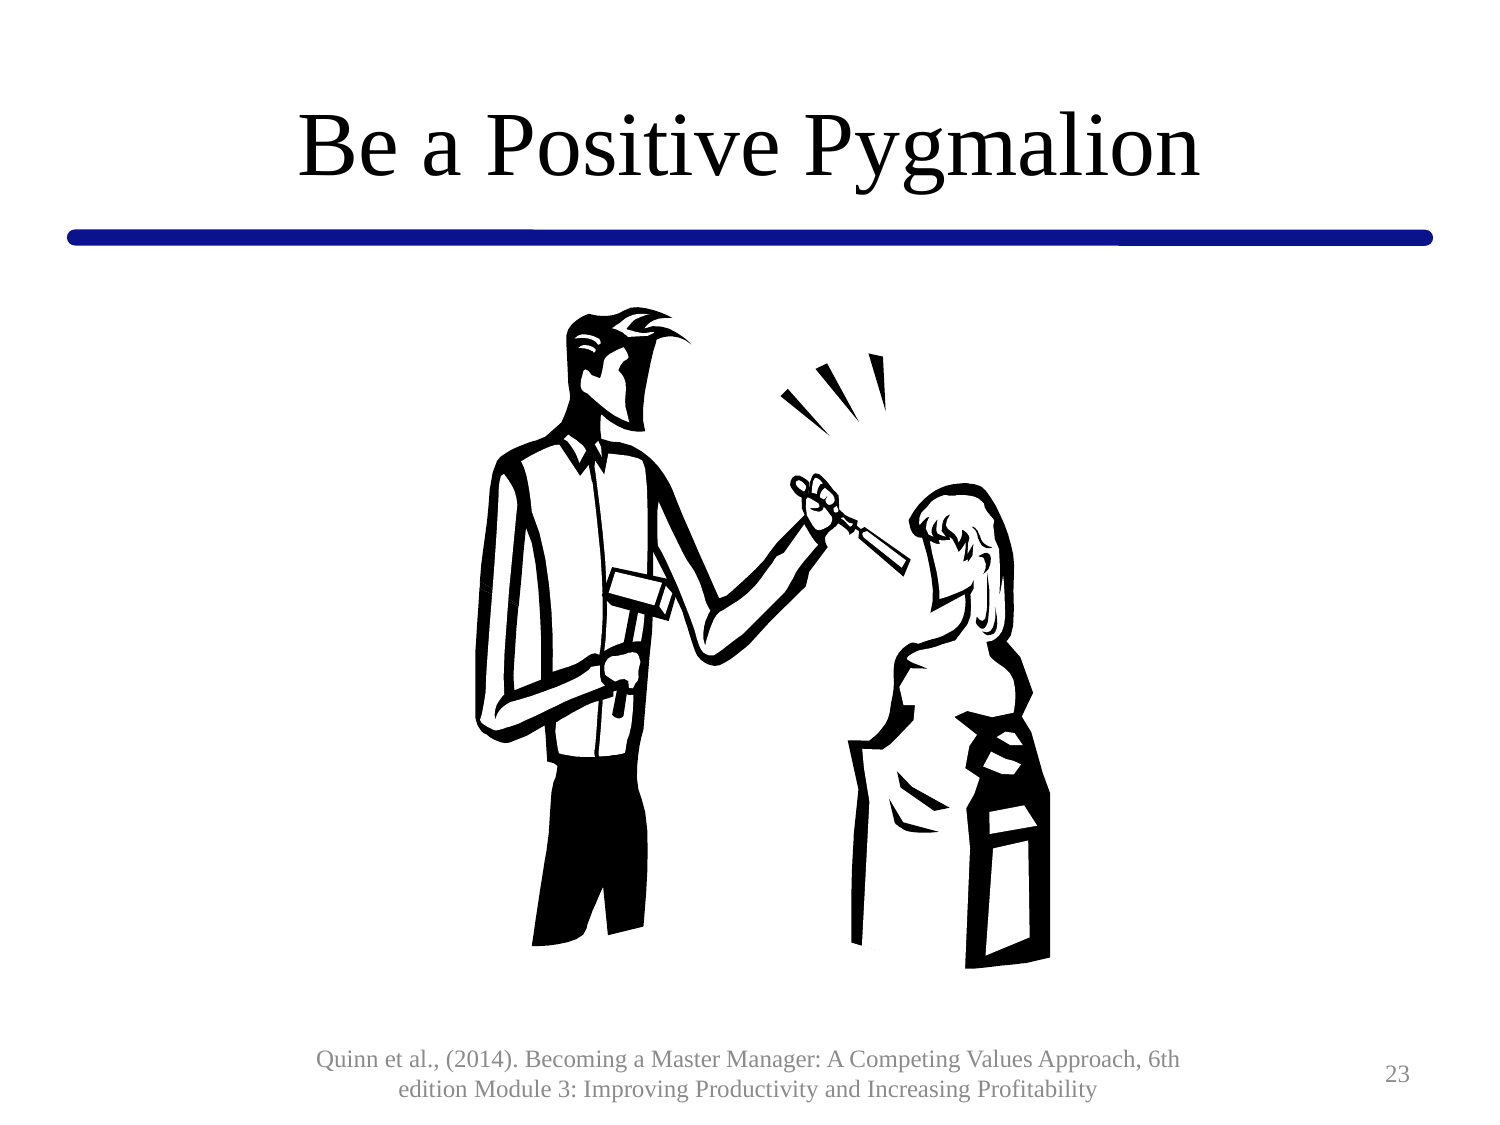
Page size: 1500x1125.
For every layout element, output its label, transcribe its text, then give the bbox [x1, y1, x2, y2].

title Be a Positive Pygmalion [75, 45, 1425, 233]
picture [474, 299, 1051, 975]
footer Quinn et al., (2014). Becoming a Master Manager: A Competing Values Approach, 6th edition Module 3: Improving Productivity and Increasing Profitability [273, 1042, 1224, 1103]
slide_number 23 [1224, 1042, 1425, 1103]
